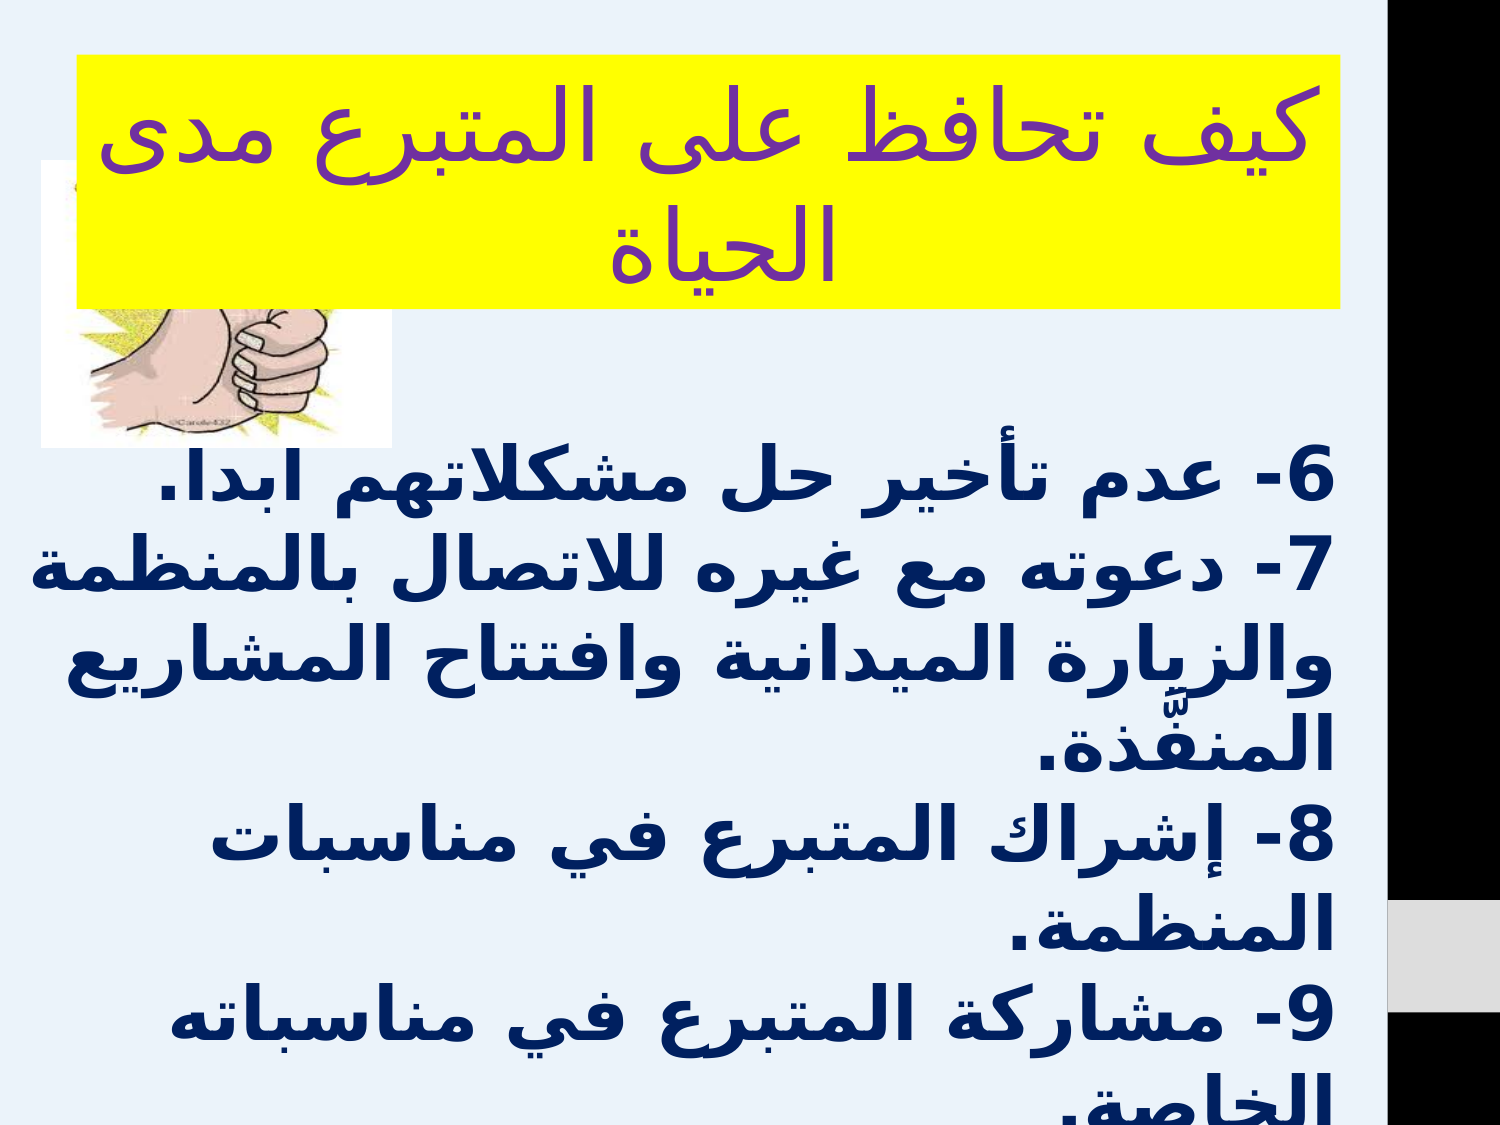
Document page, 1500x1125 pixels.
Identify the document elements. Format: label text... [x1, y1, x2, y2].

picture [40, 160, 392, 449]
text_box كيف تحافظ على المتبرع مدى الحياة [76, 54, 1341, 310]
text_box 6- عدم تأخير حل مشكلاتهم أبدا. 7- دعوته مع غيره للاتصال بالمنظمة والزيارة الميدانية وافتتاح المشاريع المنفَّذة. 8- إشراك المتبرع في مناسبات المنظمة. 9- مشاركة المتبرع في مناسباته الخاصة. 10- استشارتهم في بعض مشاريع المنظمة. [0, 418, 1353, 1125]
